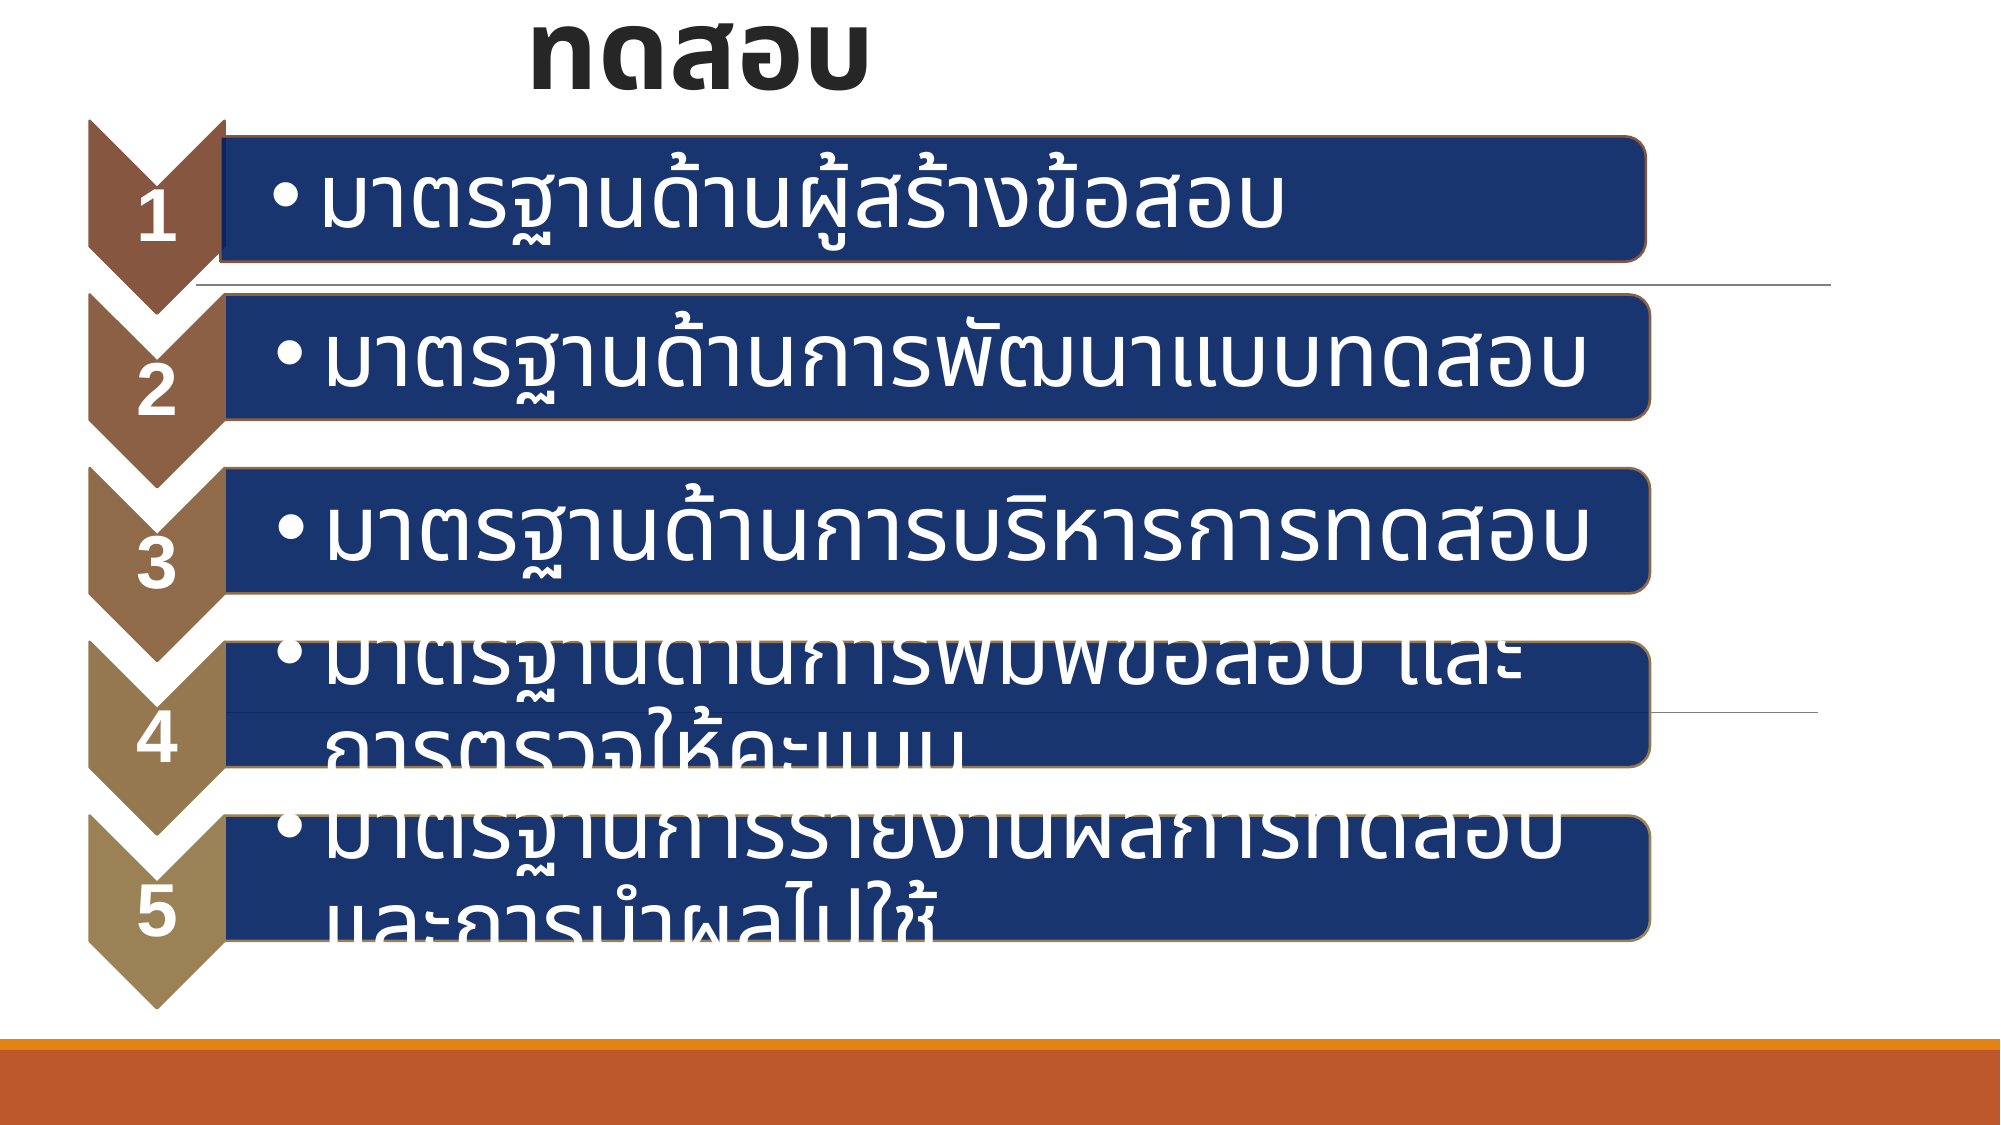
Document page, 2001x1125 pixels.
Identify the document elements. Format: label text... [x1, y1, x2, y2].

title มาตรฐานการทดสอบ [510, 5, 1204, 119]
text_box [89, 120, 1651, 1009]
